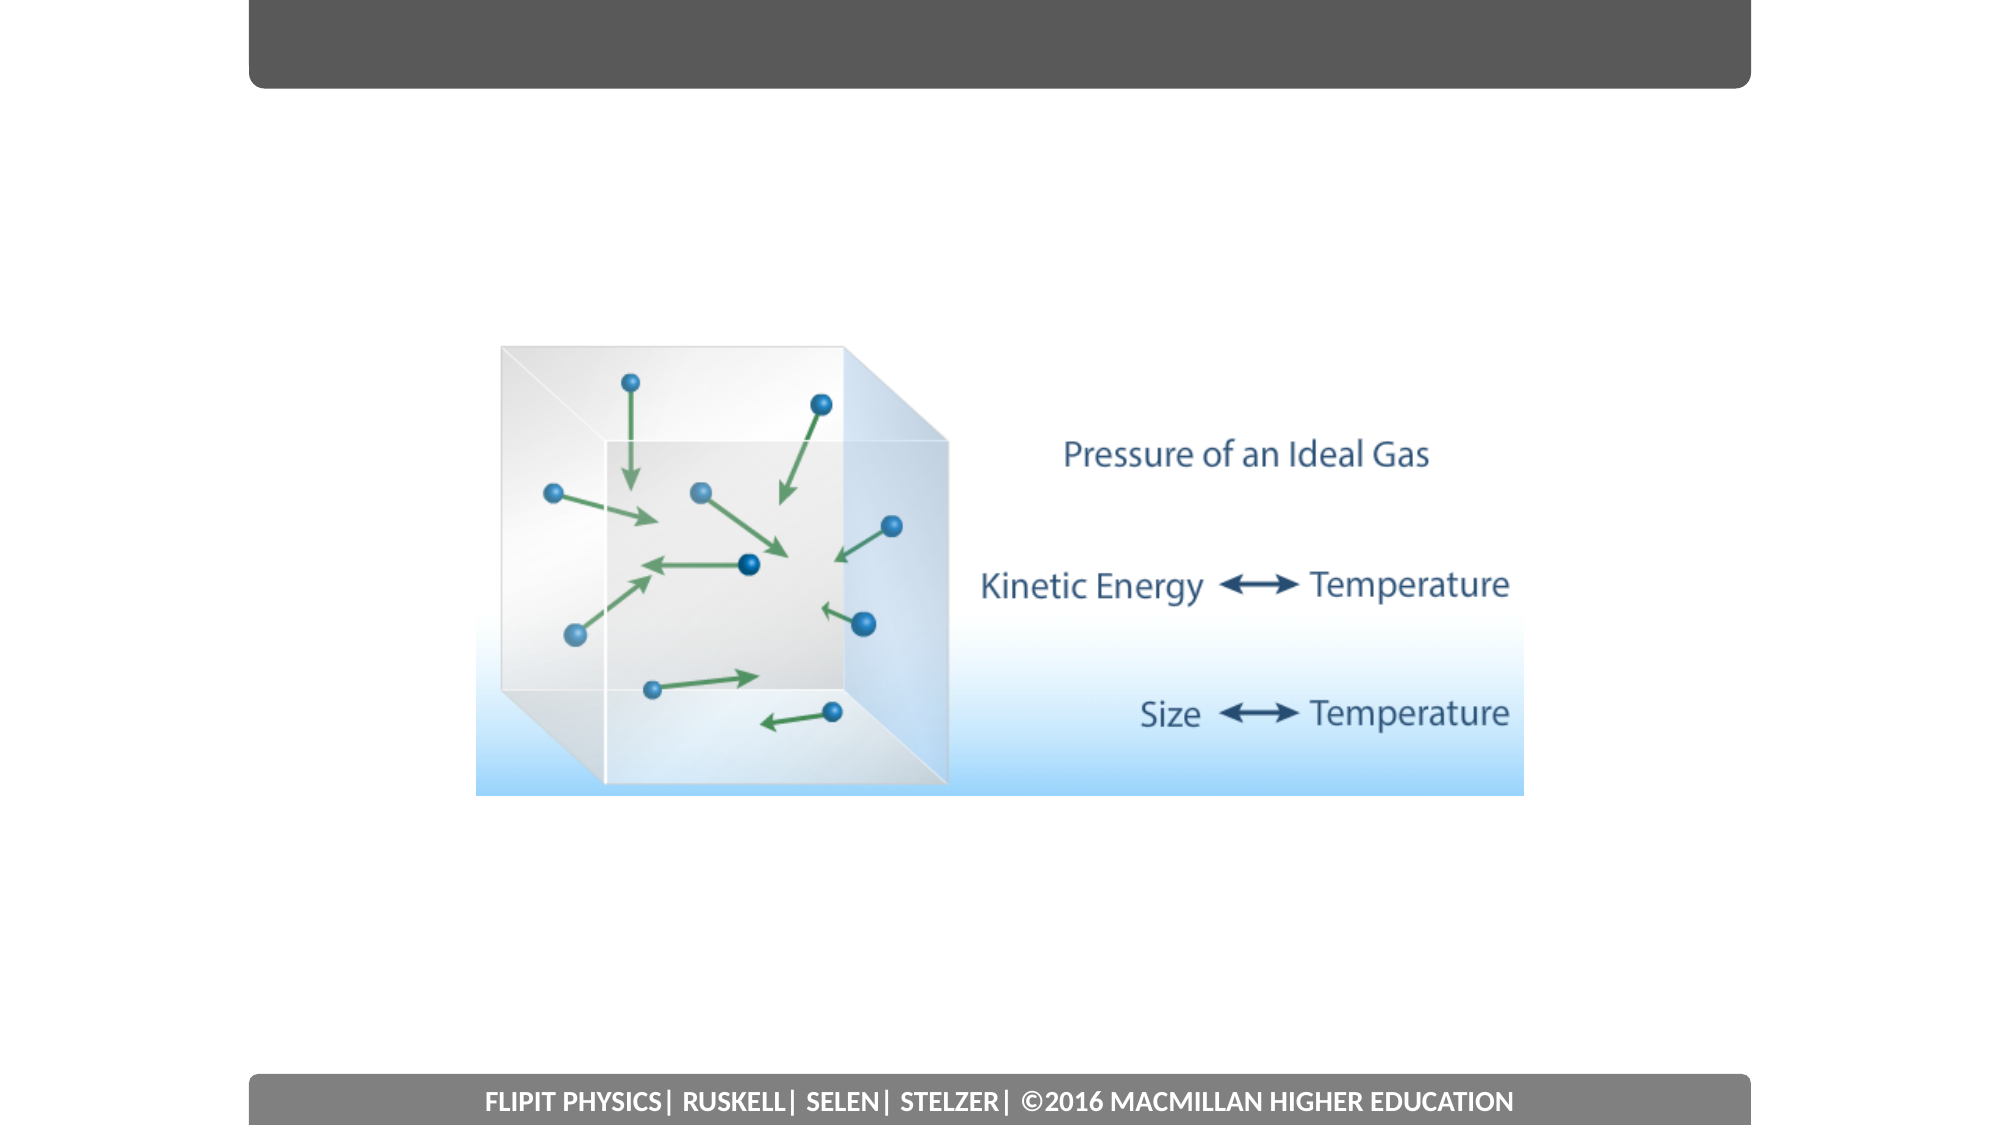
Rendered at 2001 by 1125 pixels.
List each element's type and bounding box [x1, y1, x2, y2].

text_box [248, 0, 1752, 89]
text_box [249, 1074, 1750, 1125]
picture [476, 329, 1524, 796]
